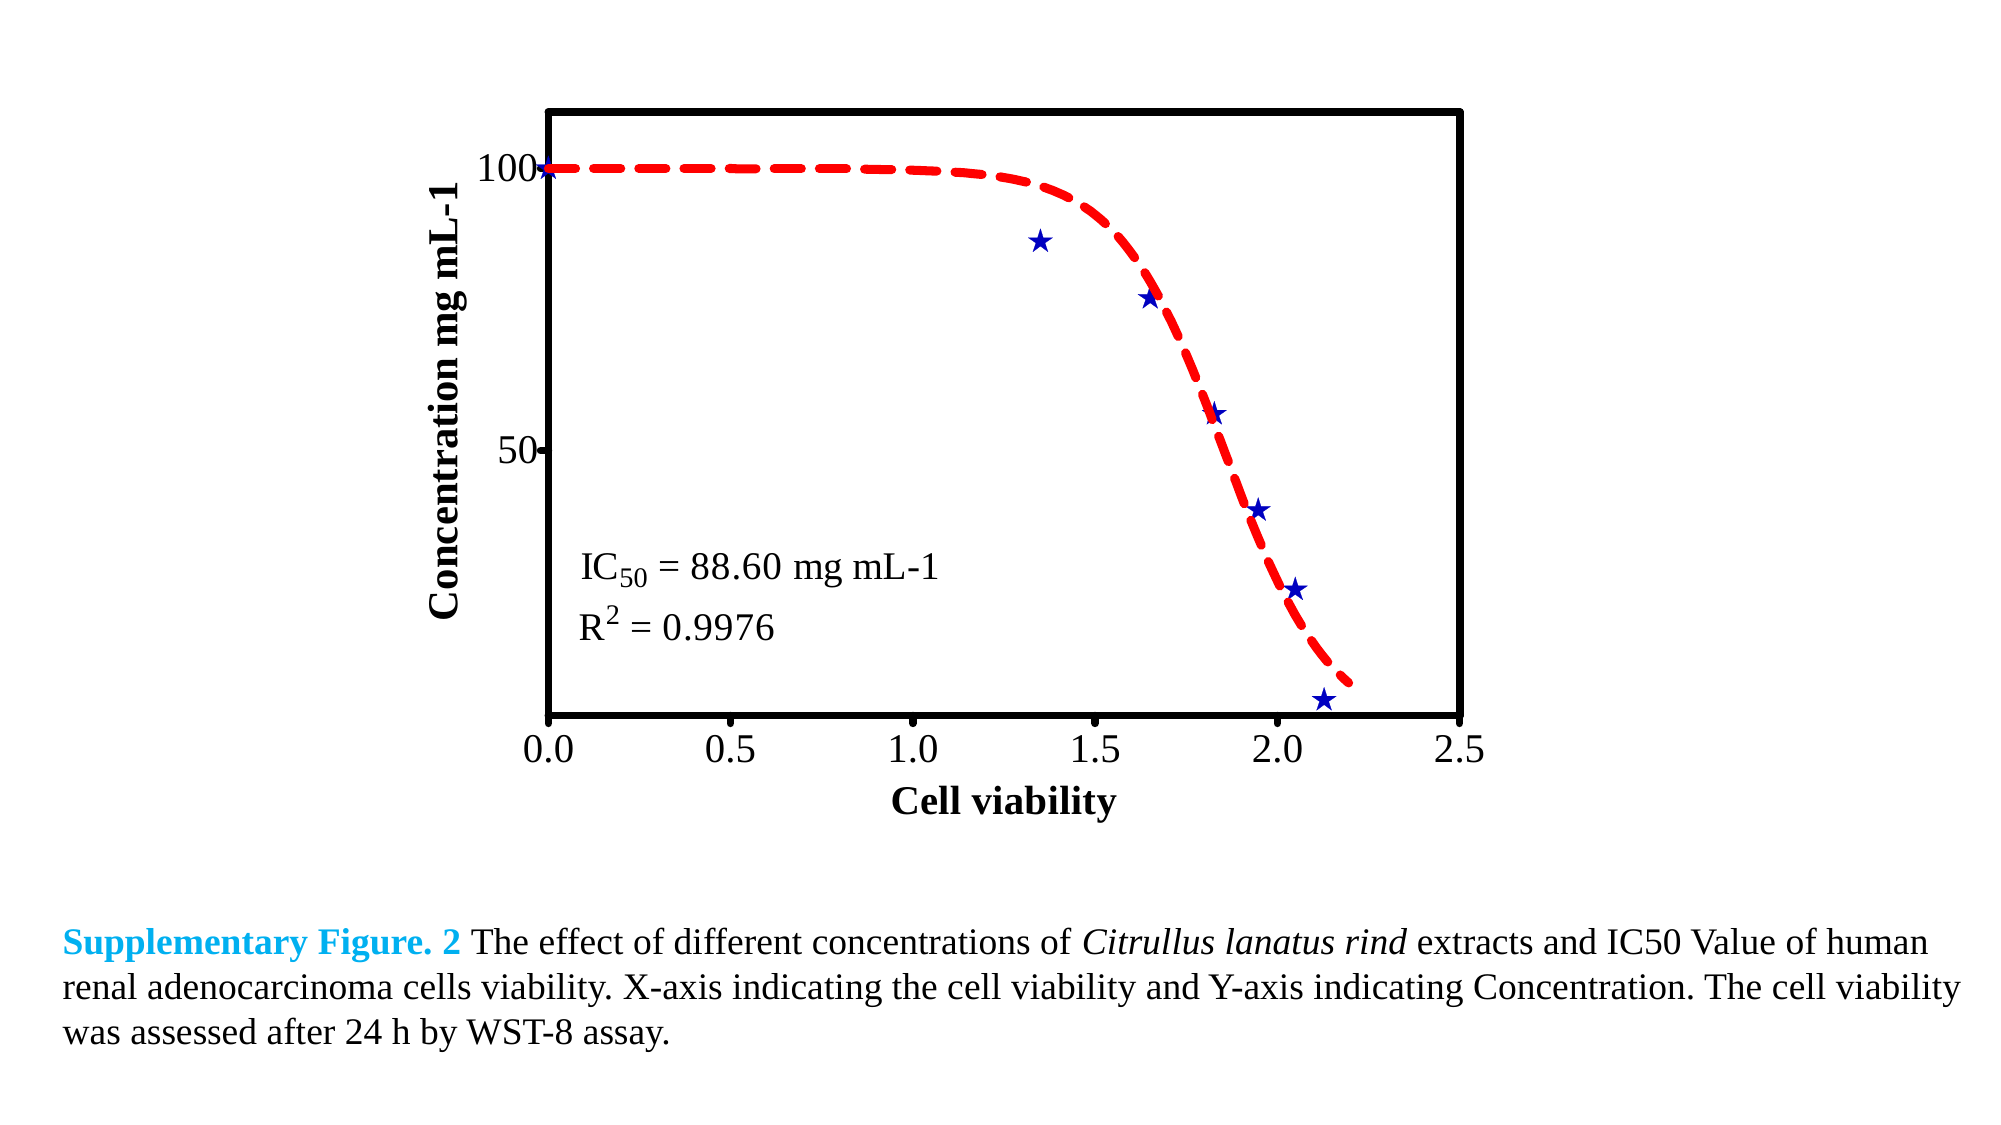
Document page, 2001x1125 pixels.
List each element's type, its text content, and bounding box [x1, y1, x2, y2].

text_box Supplementary Figure. 2 The effect of different concentrations of Citrullus lanatus rind extracts and IC50 Value of human renal adenocarcinoma cells viability. X-axis indicating the cell viability and Y-axis indicating Concentration. The cell viability was assessed after 24 h by WST-8 assay. [47, 909, 2000, 1060]
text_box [401, 52, 1566, 842]
